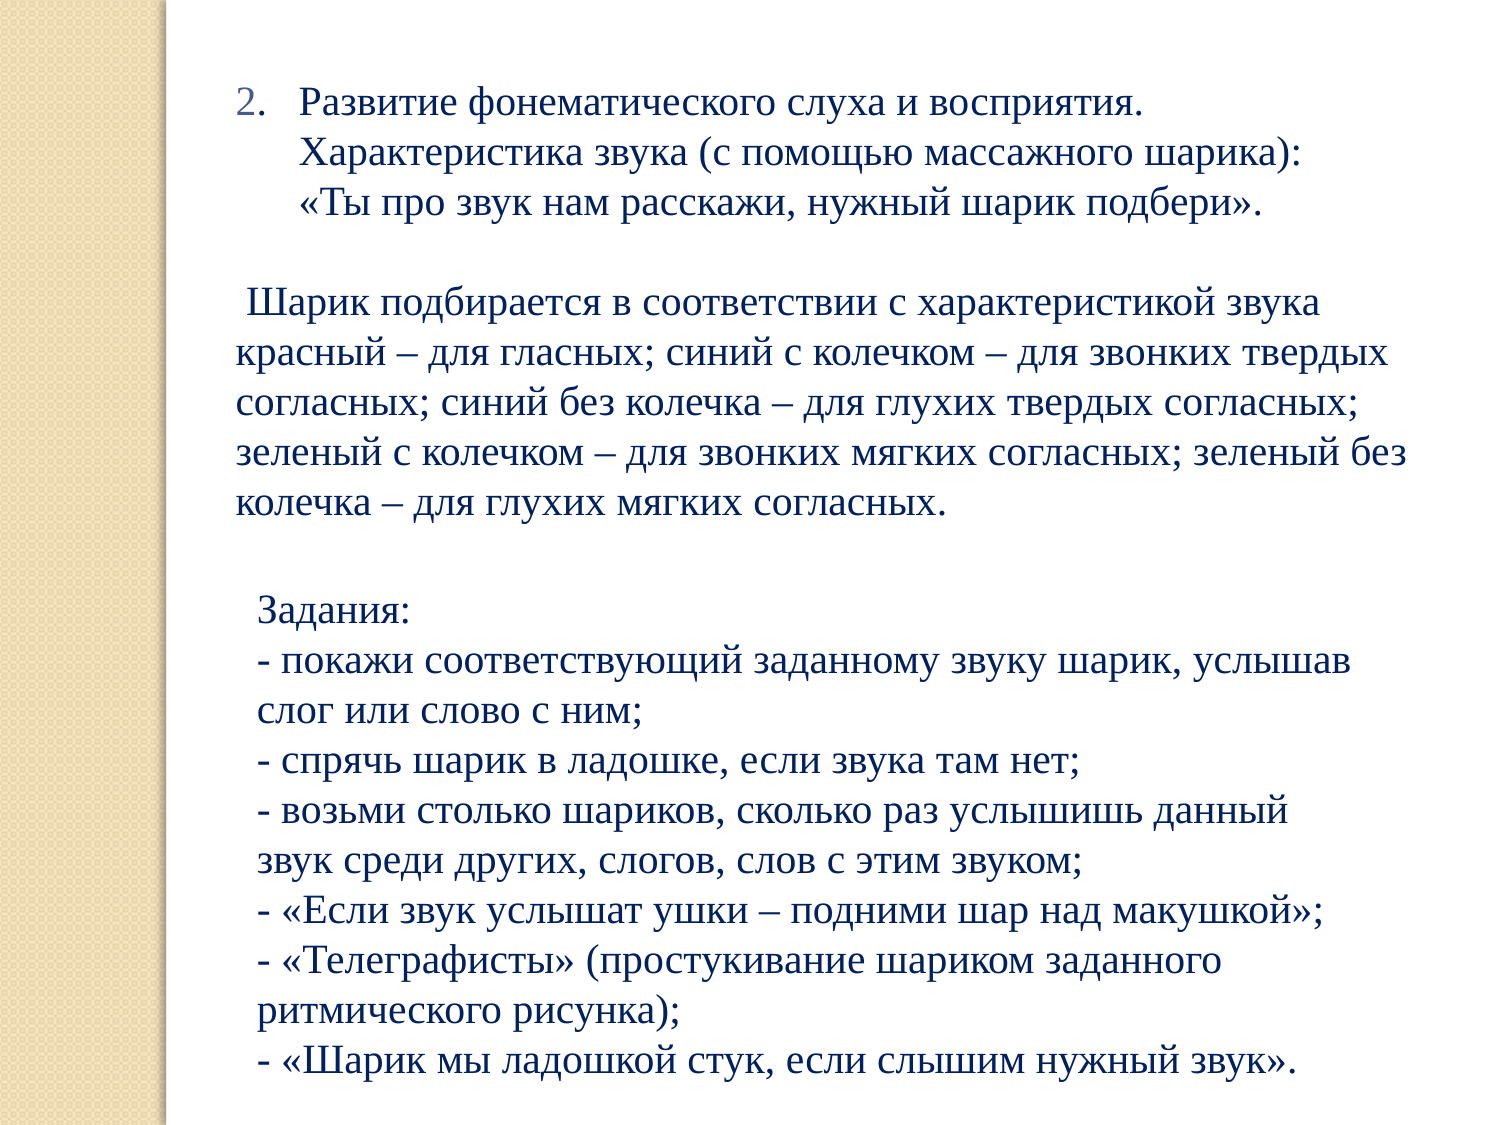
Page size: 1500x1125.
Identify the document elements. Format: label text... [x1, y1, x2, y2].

text_box Задания: - покажи соответствующий заданному звуку шарик, услышав слог или слово с ним; - спрячь шарик в ладошке, если звука там нет; - возьми столько шариков, сколько раз услышишь данный звук среди других, слогов, слов с этим звуком; - «Если звук услышат ушки – подними шар над макушкой»; - «Телеграфисты» (простукивание шариком заданного ритмического рисунка); - «Шарик мы ладошкой стук, если слышим нужный звук». [242, 574, 1376, 1090]
text_box 2. Развитие фонематического слуха и восприятия. Характеристика звука (с помощью массажного шарика): «Ты про звук нам расскажи, нужный шарик подбери». Шарик подбирается в соответствии с характеристикой звука красный – для гласных; синий с колечком – для звонких твердых согласных; синий без колечка – для глухих твердых согласных; зеленый с колечком – для звонких мягких согласных; зеленый без колечка – для глухих мягких согласных. [220, 66, 1450, 532]
